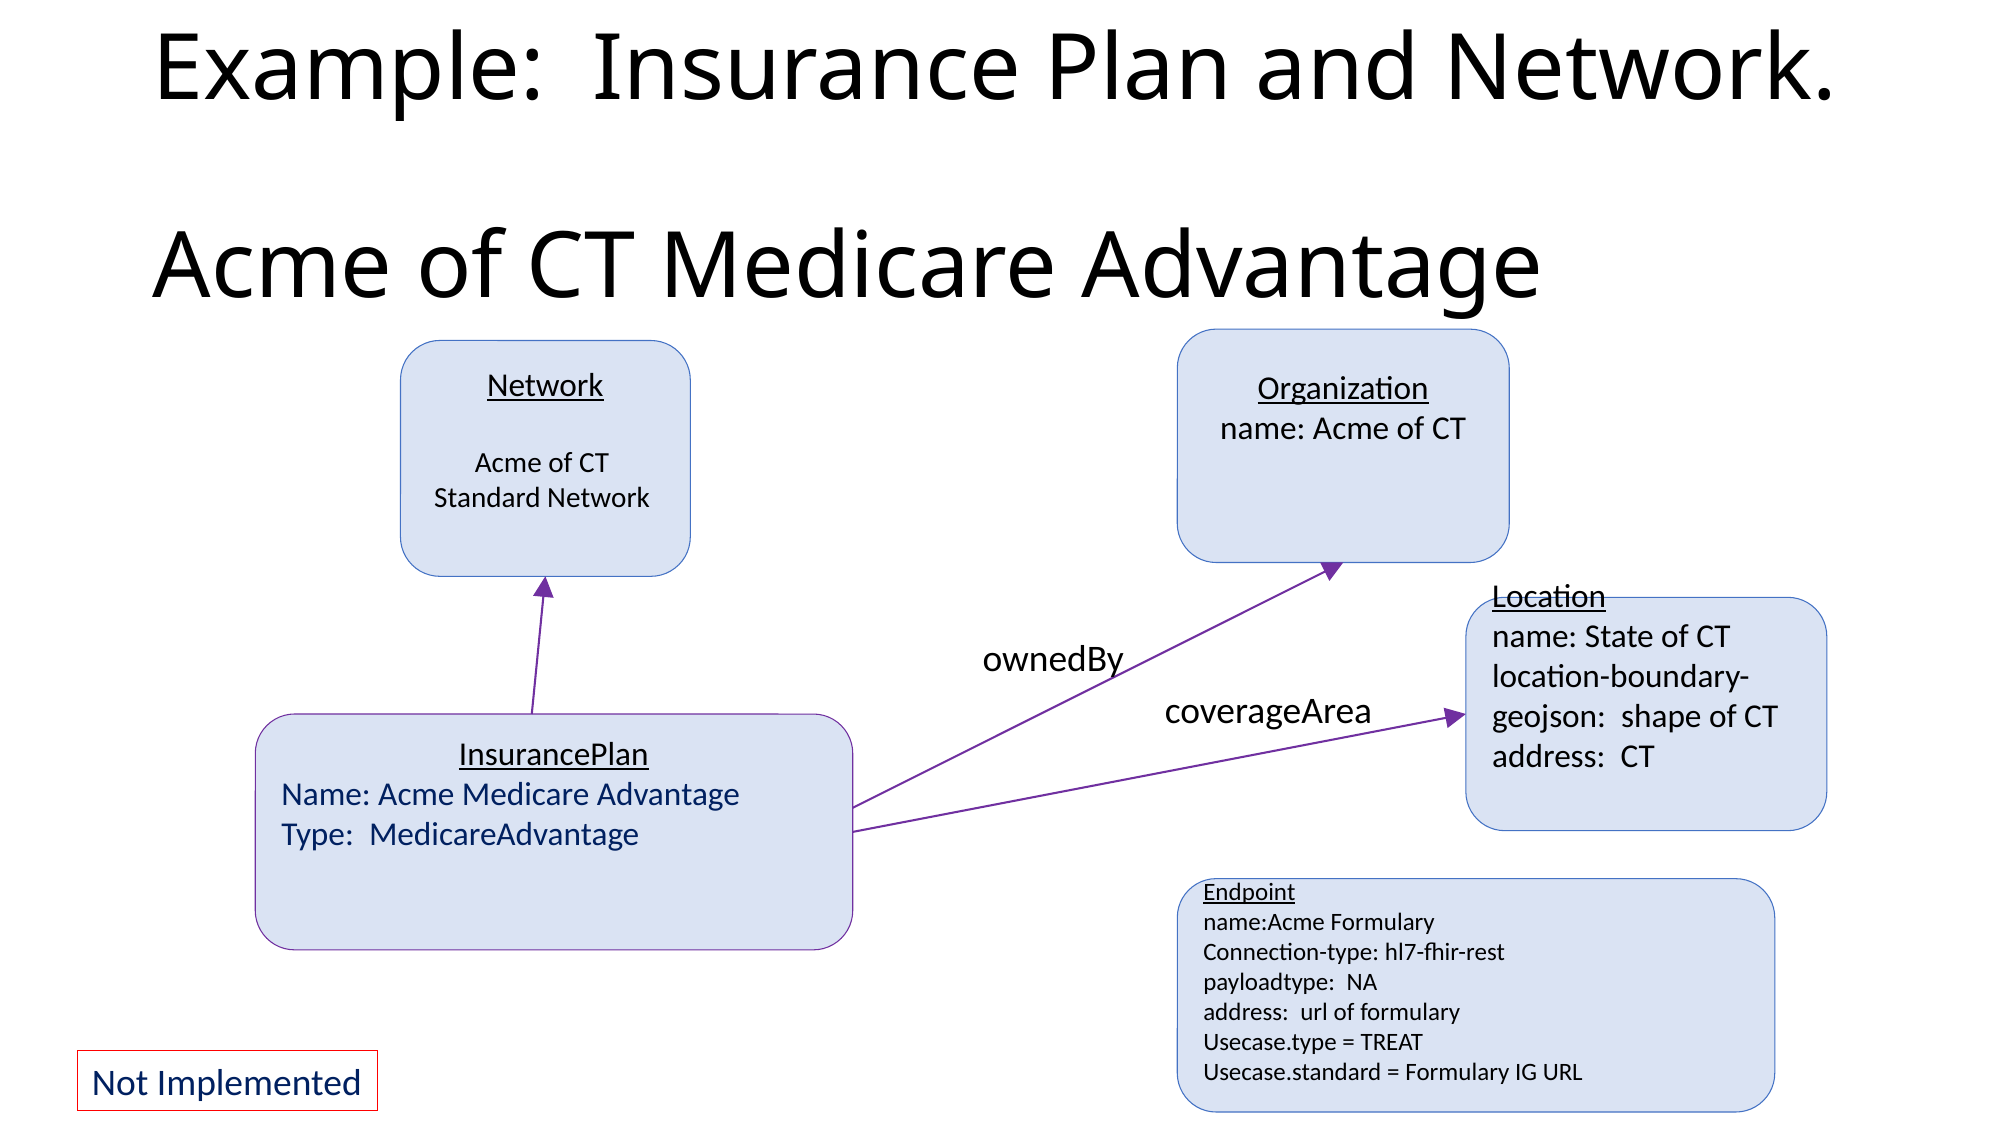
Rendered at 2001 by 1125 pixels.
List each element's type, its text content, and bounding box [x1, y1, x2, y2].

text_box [852, 714, 1466, 832]
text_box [531, 576, 546, 715]
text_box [845, 562, 1344, 812]
text_box InsurancePlan Name: Acme Medicare Advantage Type: MedicareAdvantage [254, 713, 854, 951]
text_box Not Implemented [77, 1050, 378, 1111]
text_box Organization name: Acme of CT [1176, 328, 1510, 564]
title Example: Insurance Plan and Network. Acme of CT Medicare Advantage [137, 59, 1863, 278]
text_box Endpoint name:Acme Formulary Connection-type: hl7-fhir-rest payloadtype: NA address: url of formulary Usecase.type = TREAT Usecase.standard = Formulary IG URL [1176, 878, 1776, 1113]
text_box coverageArea [1344, 679, 1388, 714]
text_box Location name: State of CT location-boundary-geojson: shape of CT address: CT [1465, 596, 1828, 832]
text_box Network Acme of CT Standard Network [399, 339, 691, 577]
